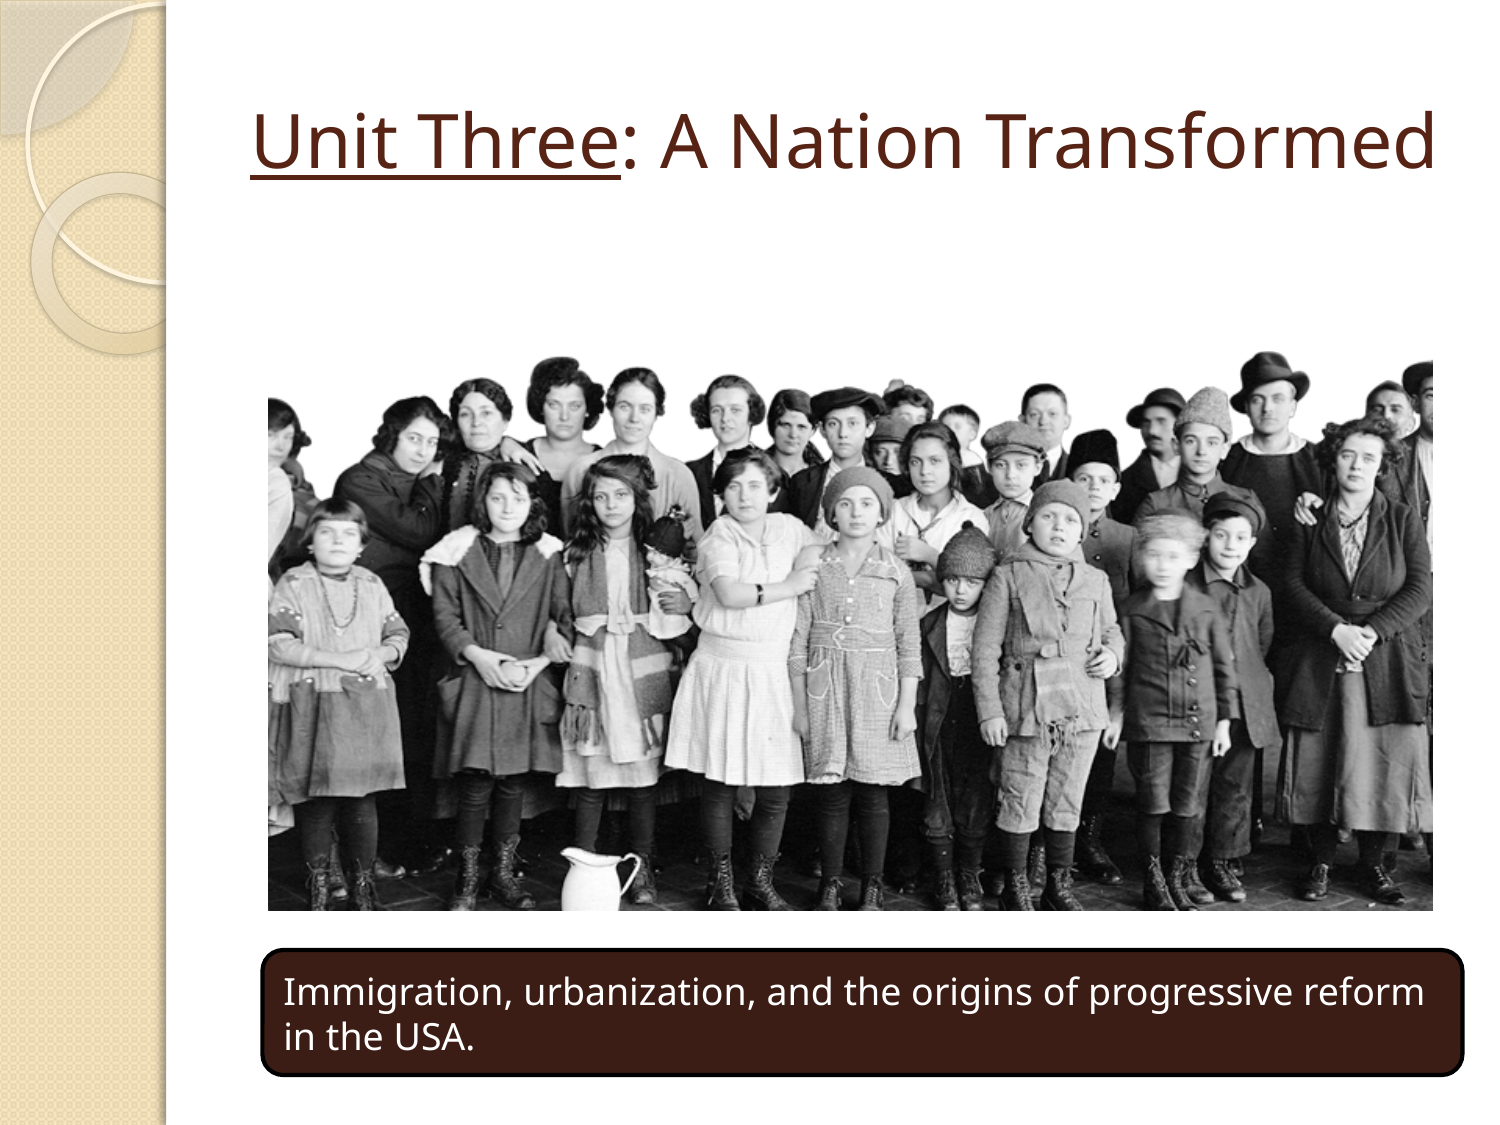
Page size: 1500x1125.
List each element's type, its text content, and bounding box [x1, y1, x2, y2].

title Unit Three: A Nation Transformed [235, 45, 1466, 233]
text_box Immigration, urbanization, and the origins of progressive reform in the USA. [260, 947, 1465, 1078]
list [268, 351, 1433, 912]
